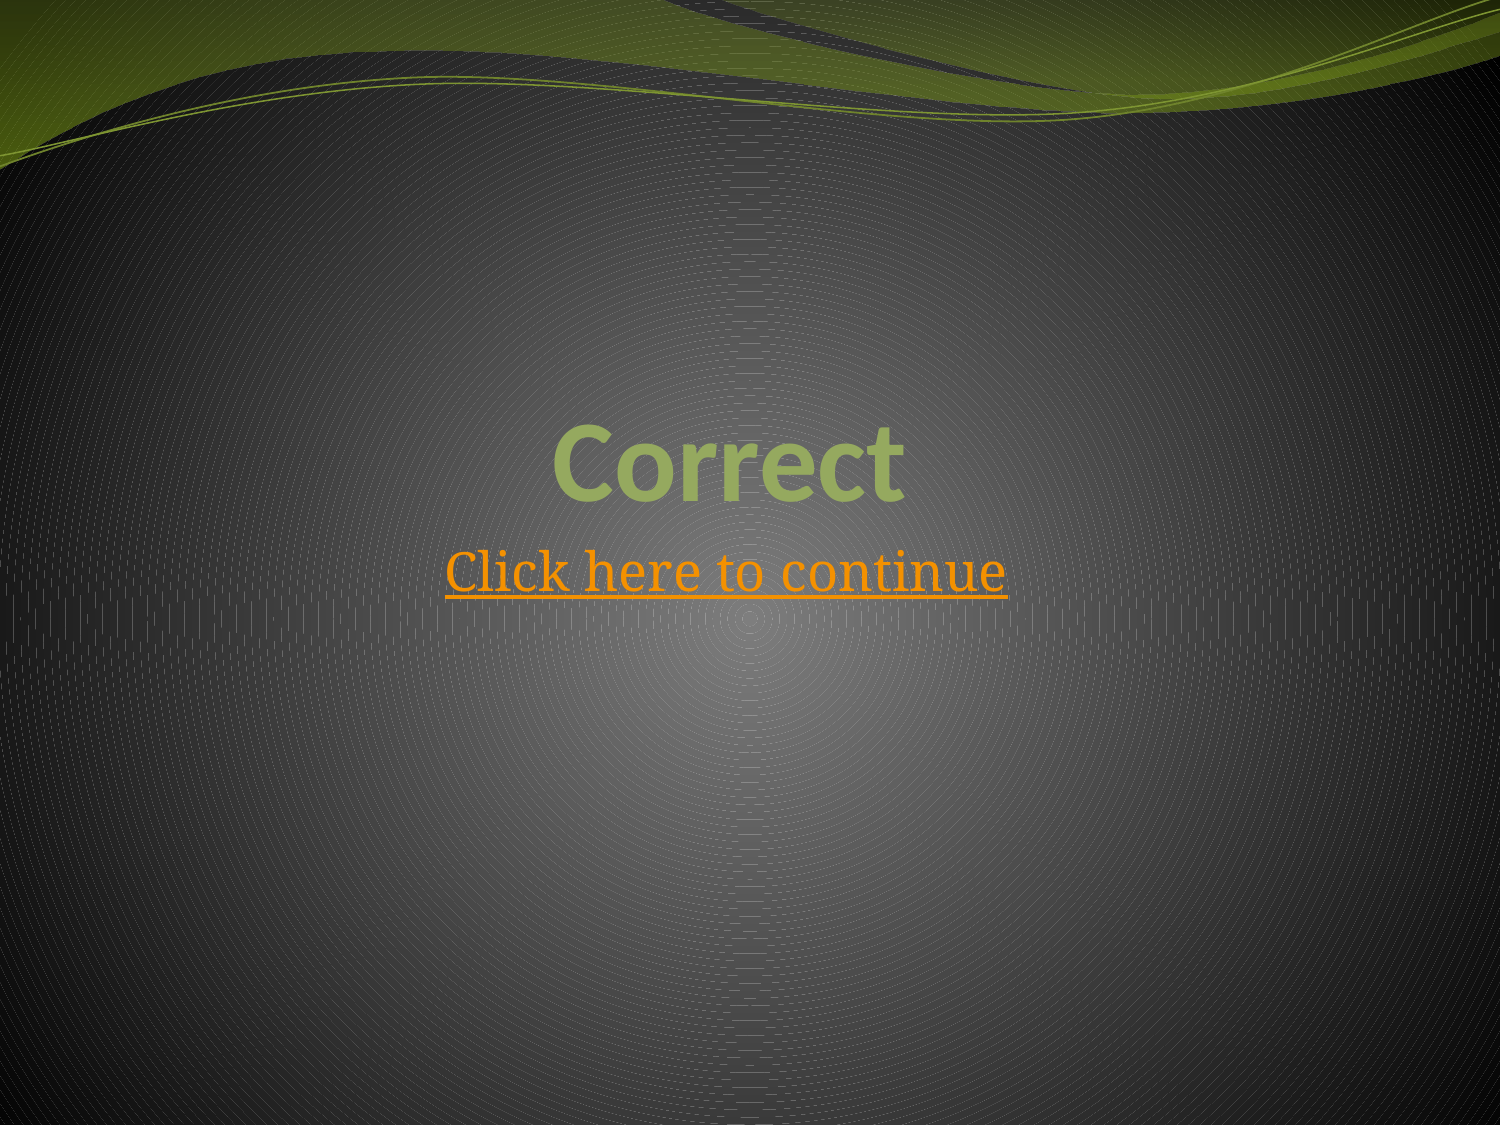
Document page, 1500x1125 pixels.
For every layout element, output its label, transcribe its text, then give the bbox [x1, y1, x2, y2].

title Correct [87, 224, 1376, 525]
subtitle Click here to continue [87, 529, 1376, 818]
